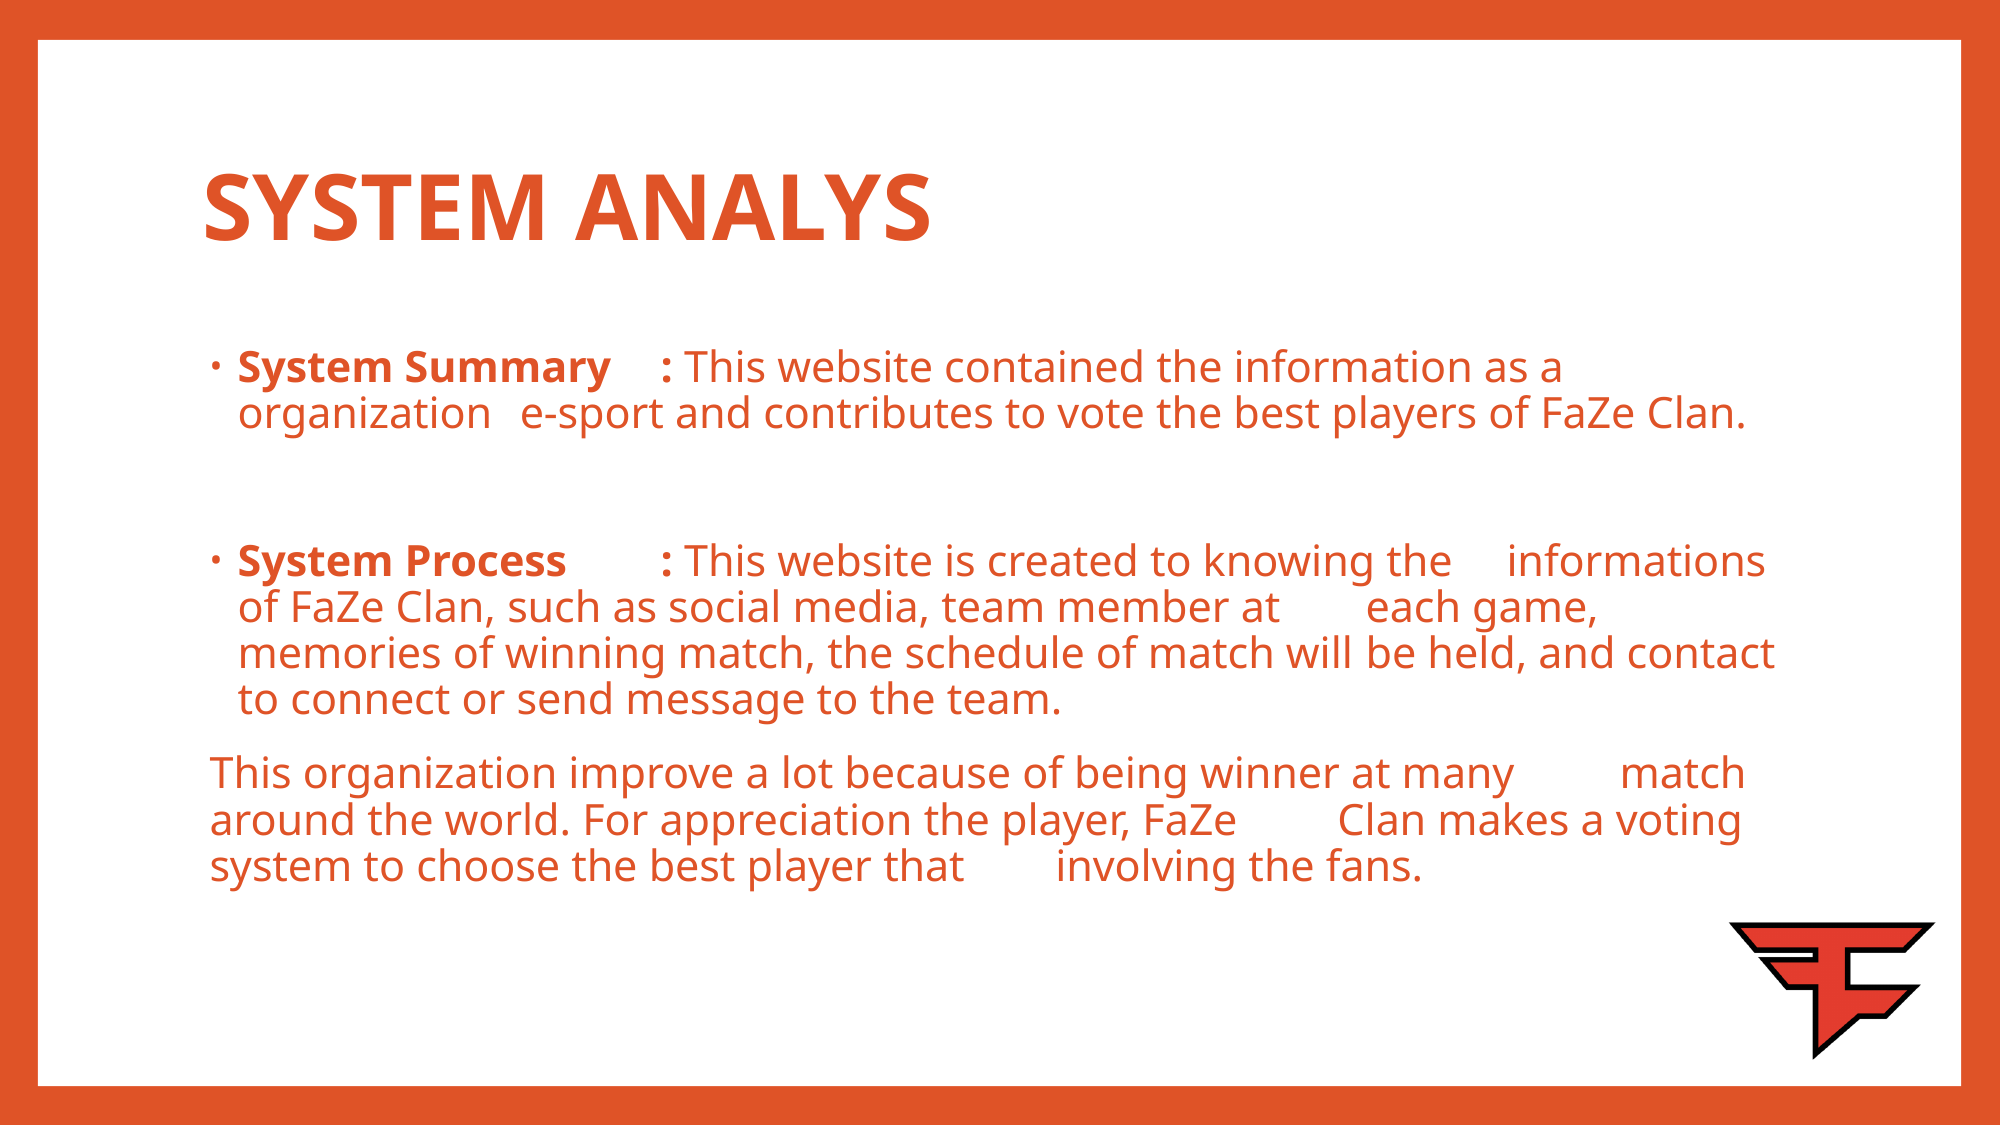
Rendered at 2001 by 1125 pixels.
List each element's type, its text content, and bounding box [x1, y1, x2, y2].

list System Summary : This website contained the information as a organization e-sport and contributes to vote the best players of FaZe Clan. System Process : This website is created to knowing the informations of FaZe Clan, such as social media, team member at each game, memories of winning match, the schedule of match will be held, and contact to connect or send message to the team. This organization improve a lot because of being winner at many match around the world. For appreciation the player, FaZe Clan makes a voting system to choose the best player that involving the fans. [187, 337, 1808, 1000]
title SYSTEM ANALYS [187, 99, 1808, 323]
picture [1718, 916, 1946, 1066]
